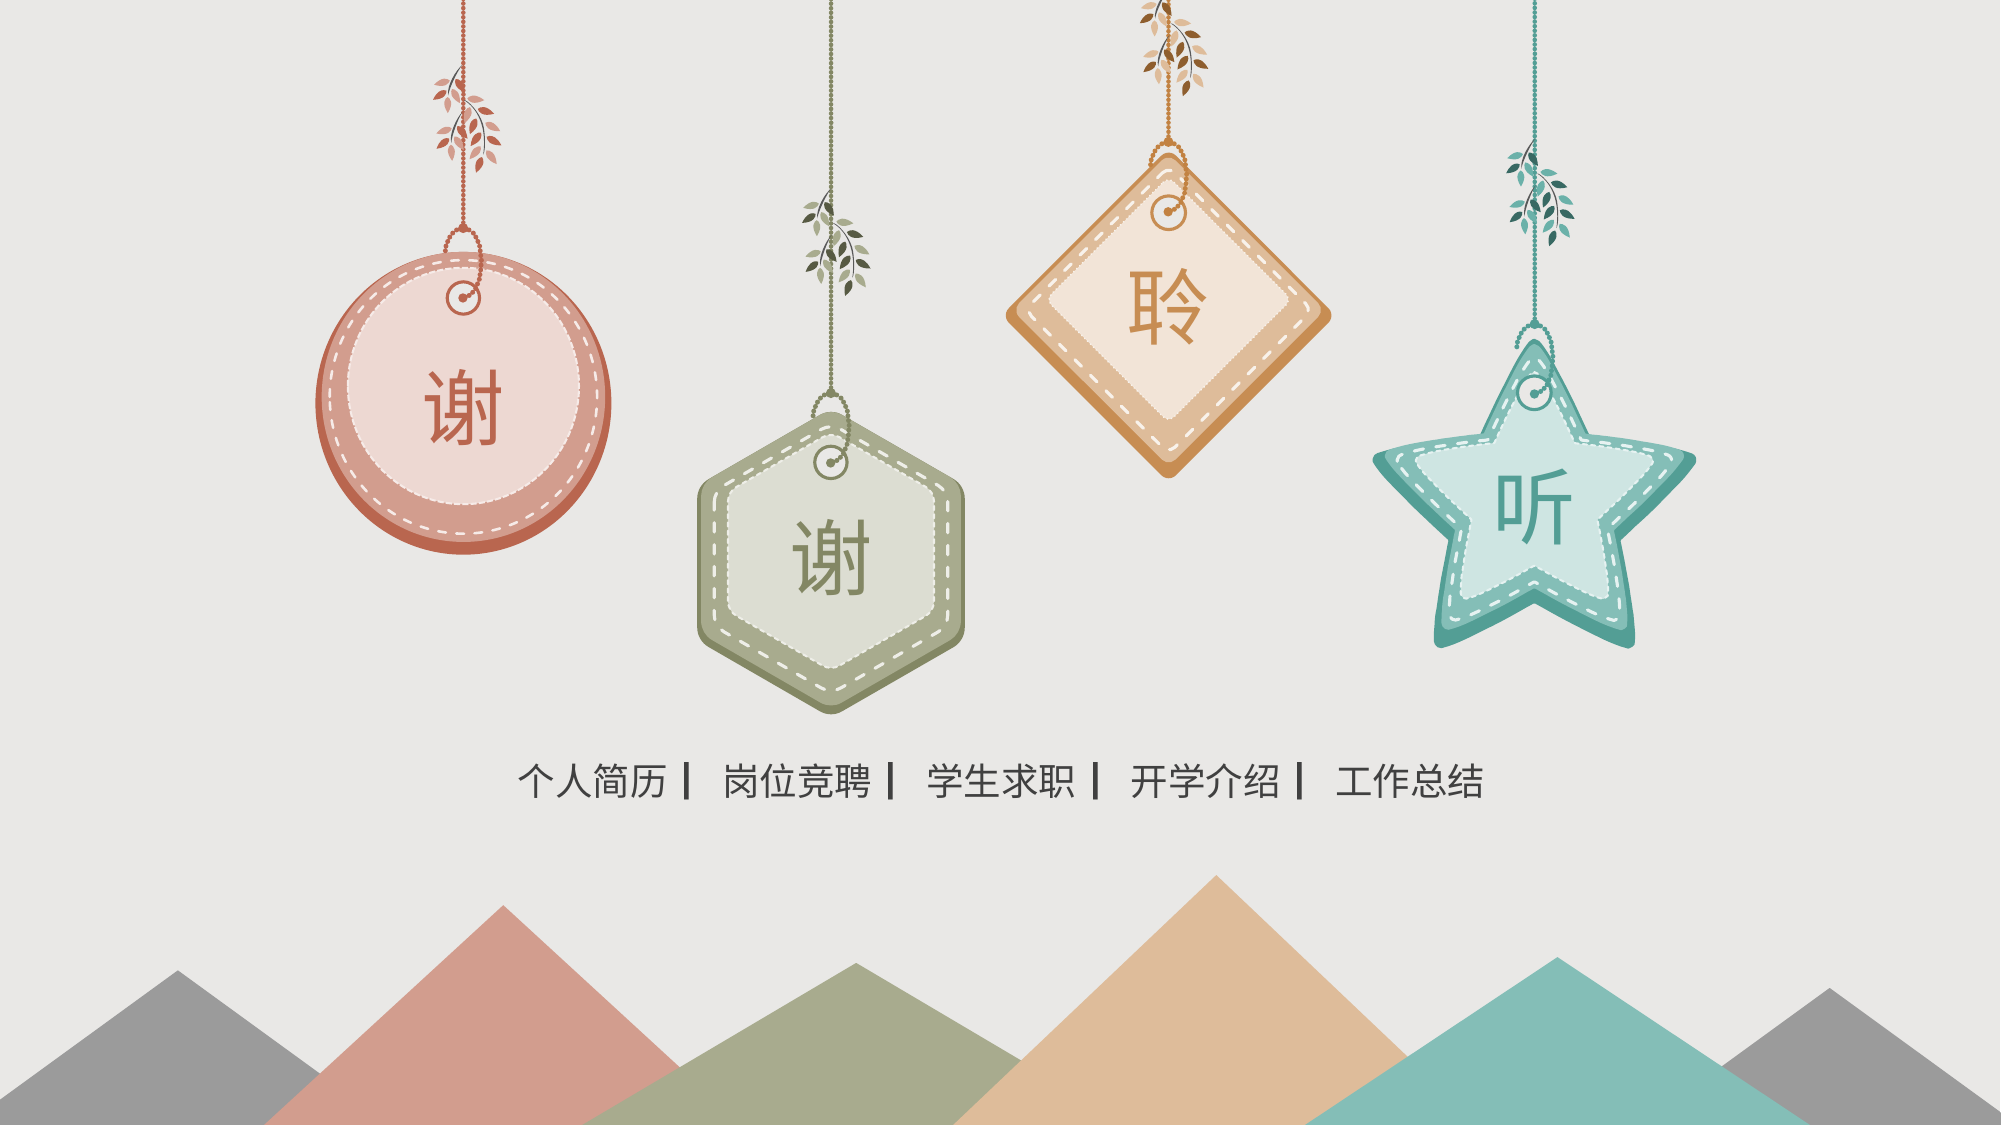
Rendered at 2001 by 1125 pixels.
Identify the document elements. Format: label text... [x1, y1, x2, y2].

text_box [262, 903, 679, 1125]
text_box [697, 0, 965, 716]
text_box [0, 969, 320, 1125]
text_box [1050, 0, 1287, 434]
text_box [315, 0, 612, 555]
text_box [1303, 955, 1812, 1125]
text_box [1722, 986, 2000, 1125]
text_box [1372, 0, 1697, 649]
text_box [951, 873, 1408, 1125]
text_box [580, 961, 1021, 1125]
text_box 个人简历 ▏岗位竞聘 ▏学生求职 ▏开学介绍 ▏工作总结 [502, 737, 1501, 811]
